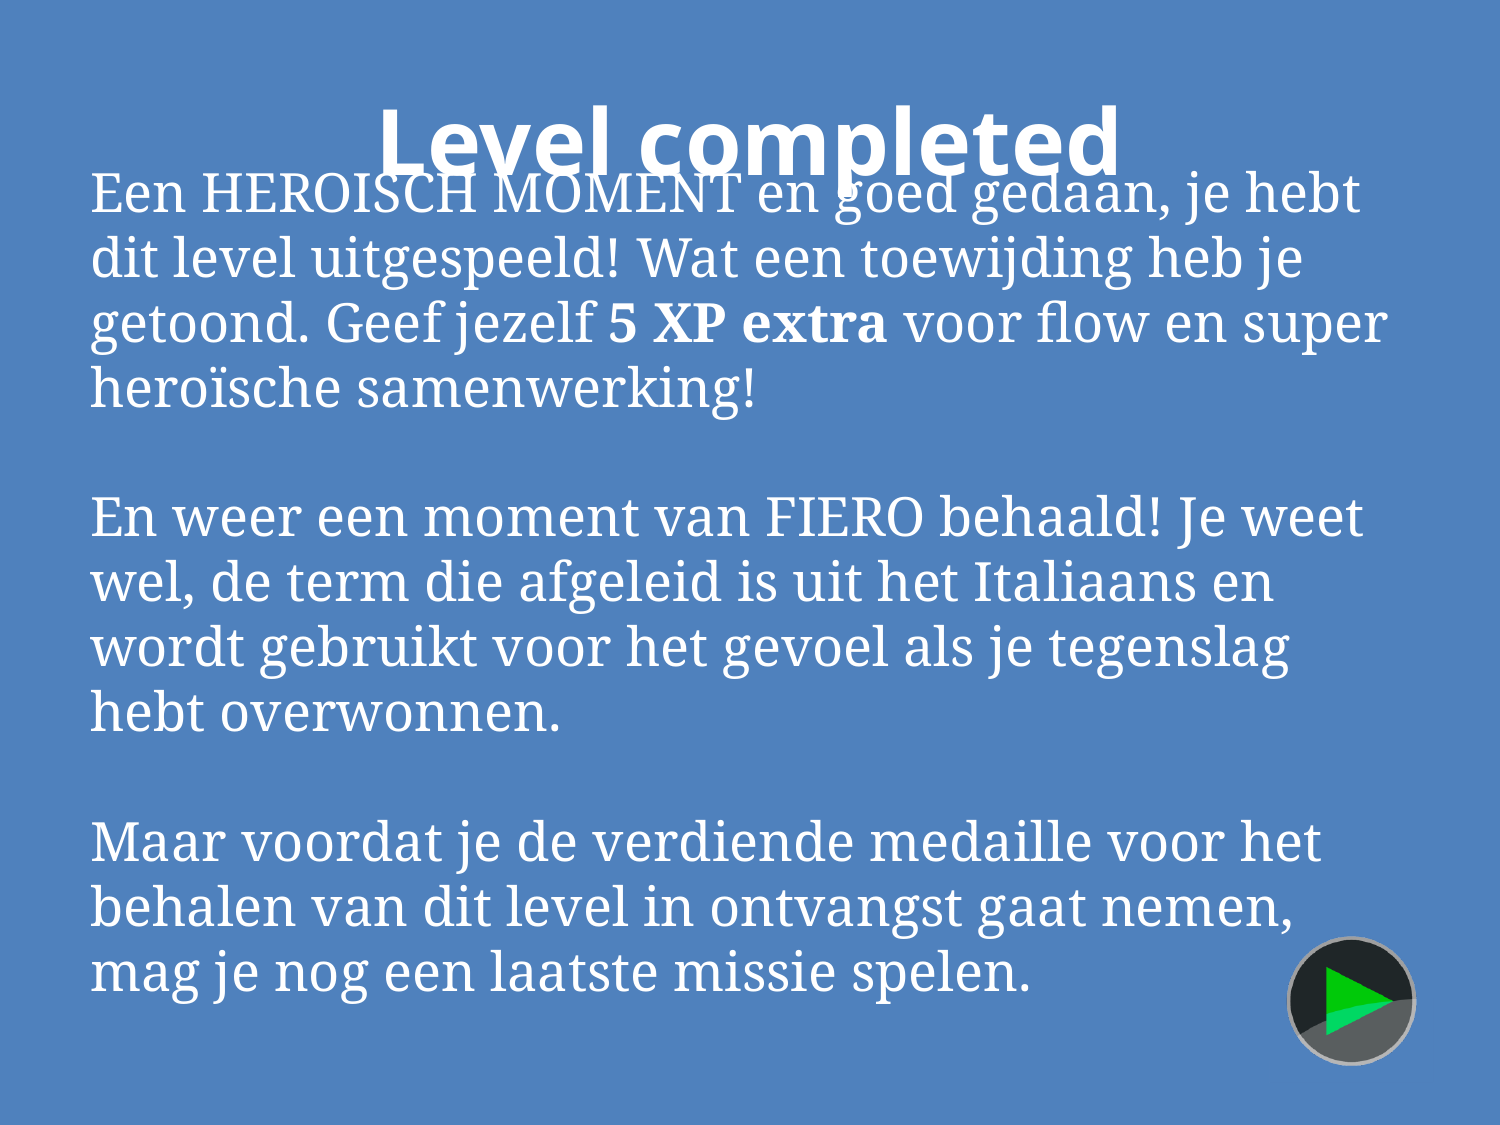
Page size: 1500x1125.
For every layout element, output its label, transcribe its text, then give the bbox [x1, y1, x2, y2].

text_box Level completed [74, 45, 1425, 233]
title Een HEROISCH MOMENT en goed gedaan, je hebt dit level uitgespeeld! Wat een toewijding heb je getoond. Geef jezelf 5 XP extra voor flow en super heroïsche samenwerking! En weer een moment van FIERO behaald! Je weet wel, de term die afgeleid is uit het Italiaans en wordt gebruikt voor het gevoel als je tegenslag hebt overwonnen. Maar voordat je de verdiende medaille voor het behalen van dit level in ontvangst gaat nemen, mag je nog een laatste missie spelen. [75, 302, 1425, 988]
picture [1269, 917, 1434, 1083]
